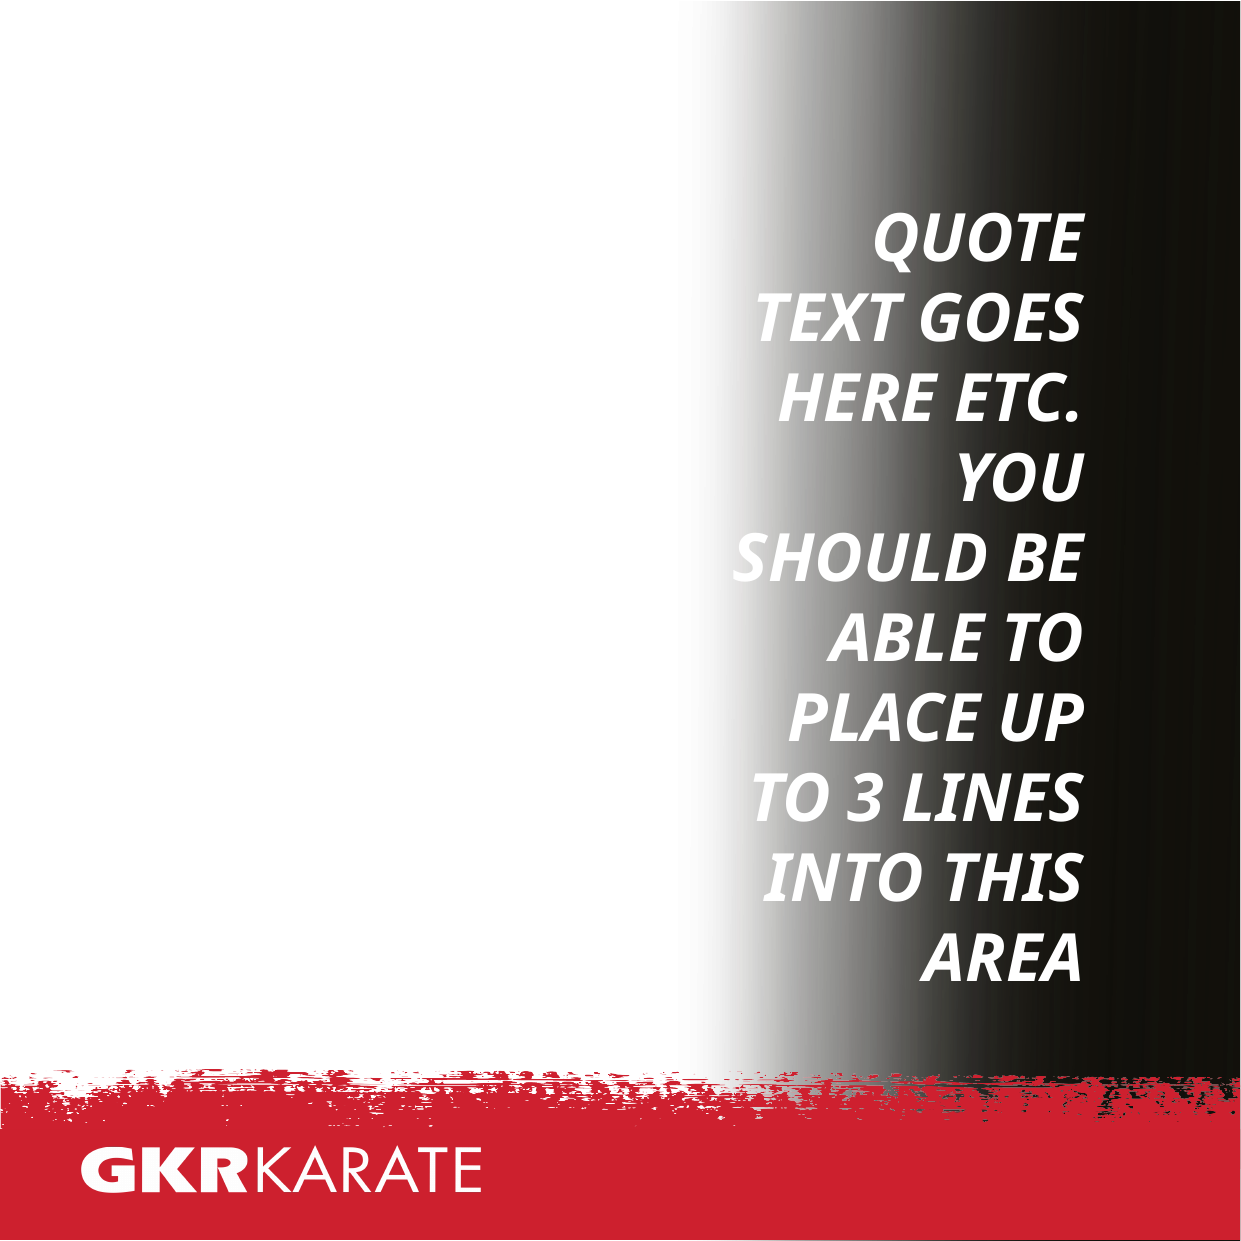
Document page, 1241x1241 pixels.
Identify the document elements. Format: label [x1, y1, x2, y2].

text_box [0, 1036, 1241, 1241]
picture [81, 1144, 482, 1194]
picture [0, 0, 1241, 1036]
